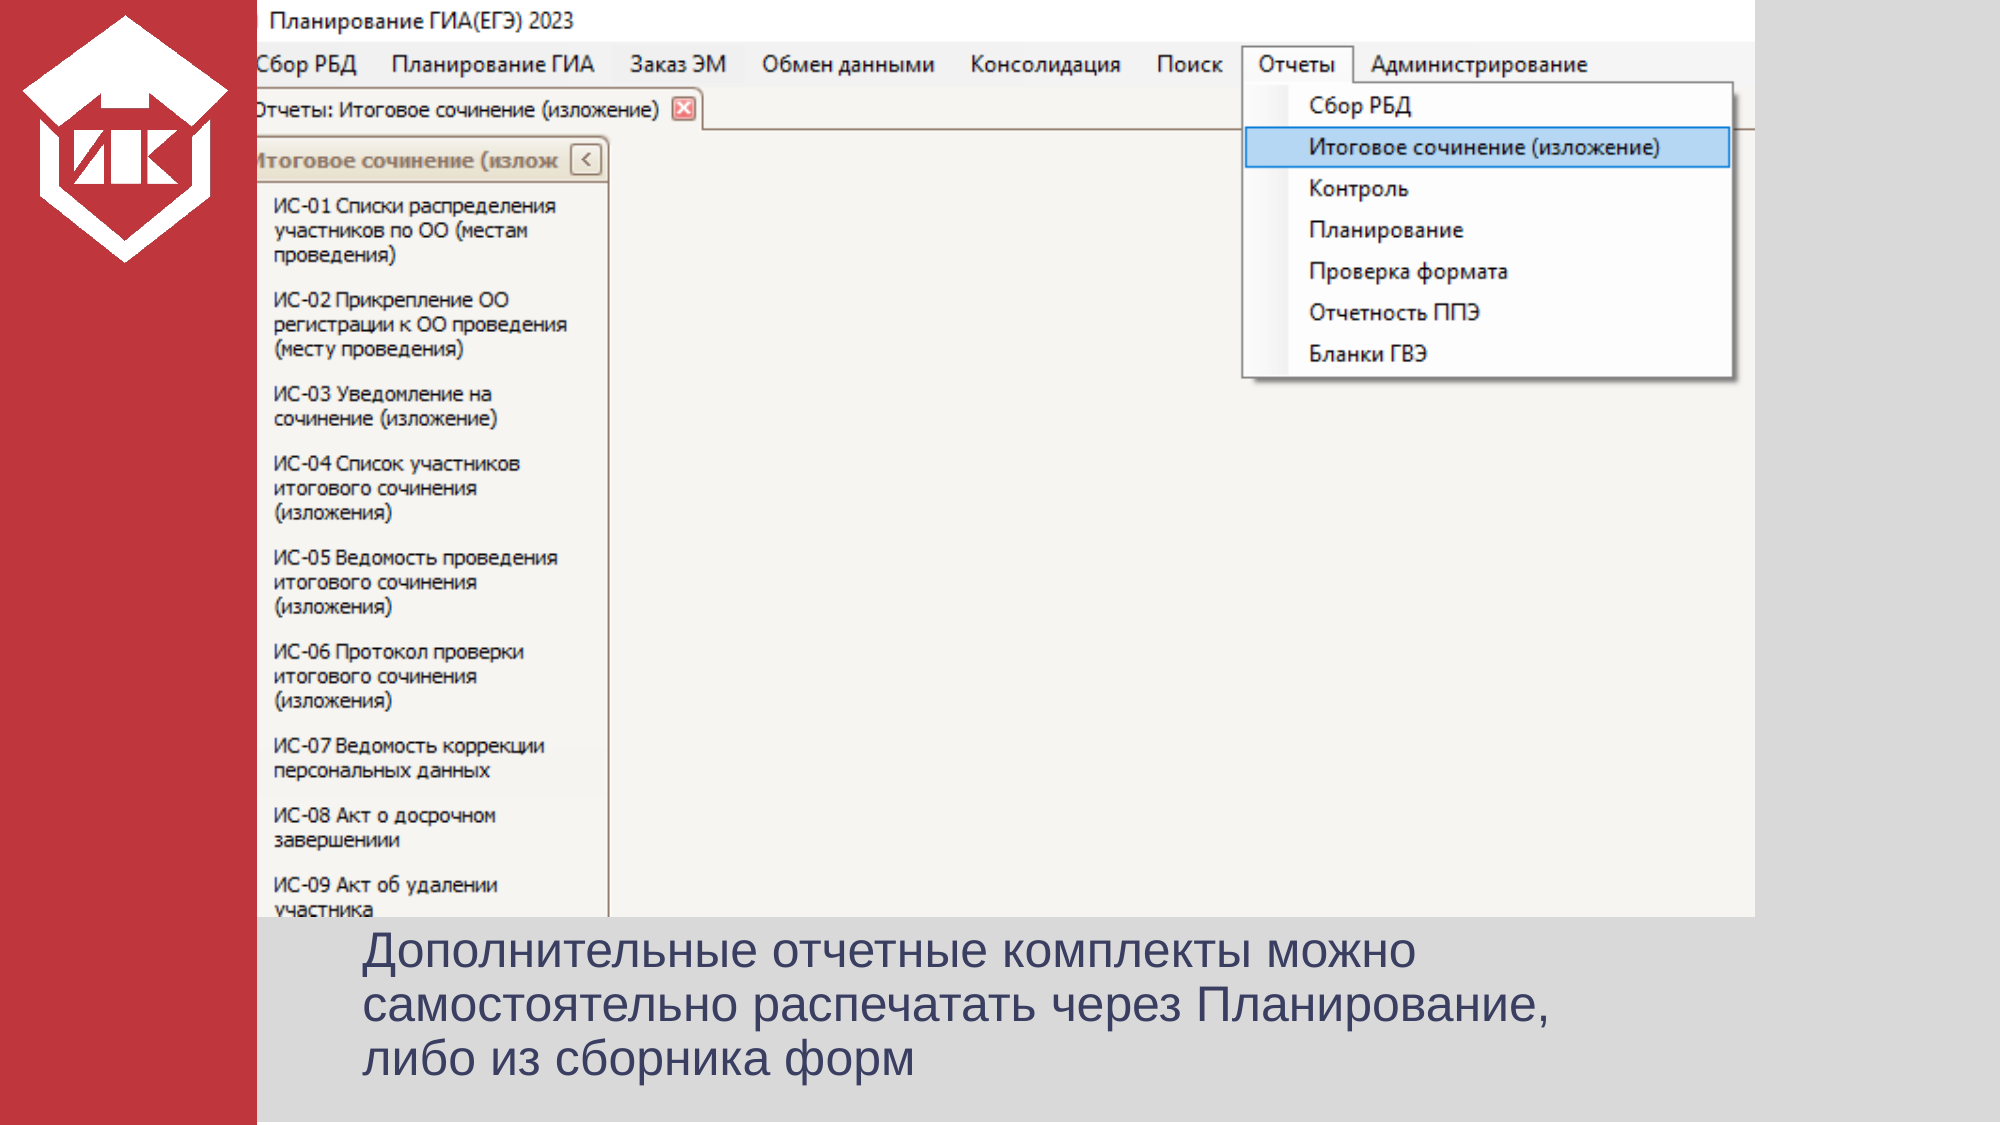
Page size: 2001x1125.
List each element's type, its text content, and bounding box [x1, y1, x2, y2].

picture [22, 4, 228, 263]
picture [249, 0, 1755, 917]
list Дополнительные отчетные комплекты можно самостоятельно распечатать через Планирование, либо из сборника форм [347, 917, 1653, 1094]
text_box [0, 0, 257, 1125]
text_box [257, 0, 2000, 1122]
